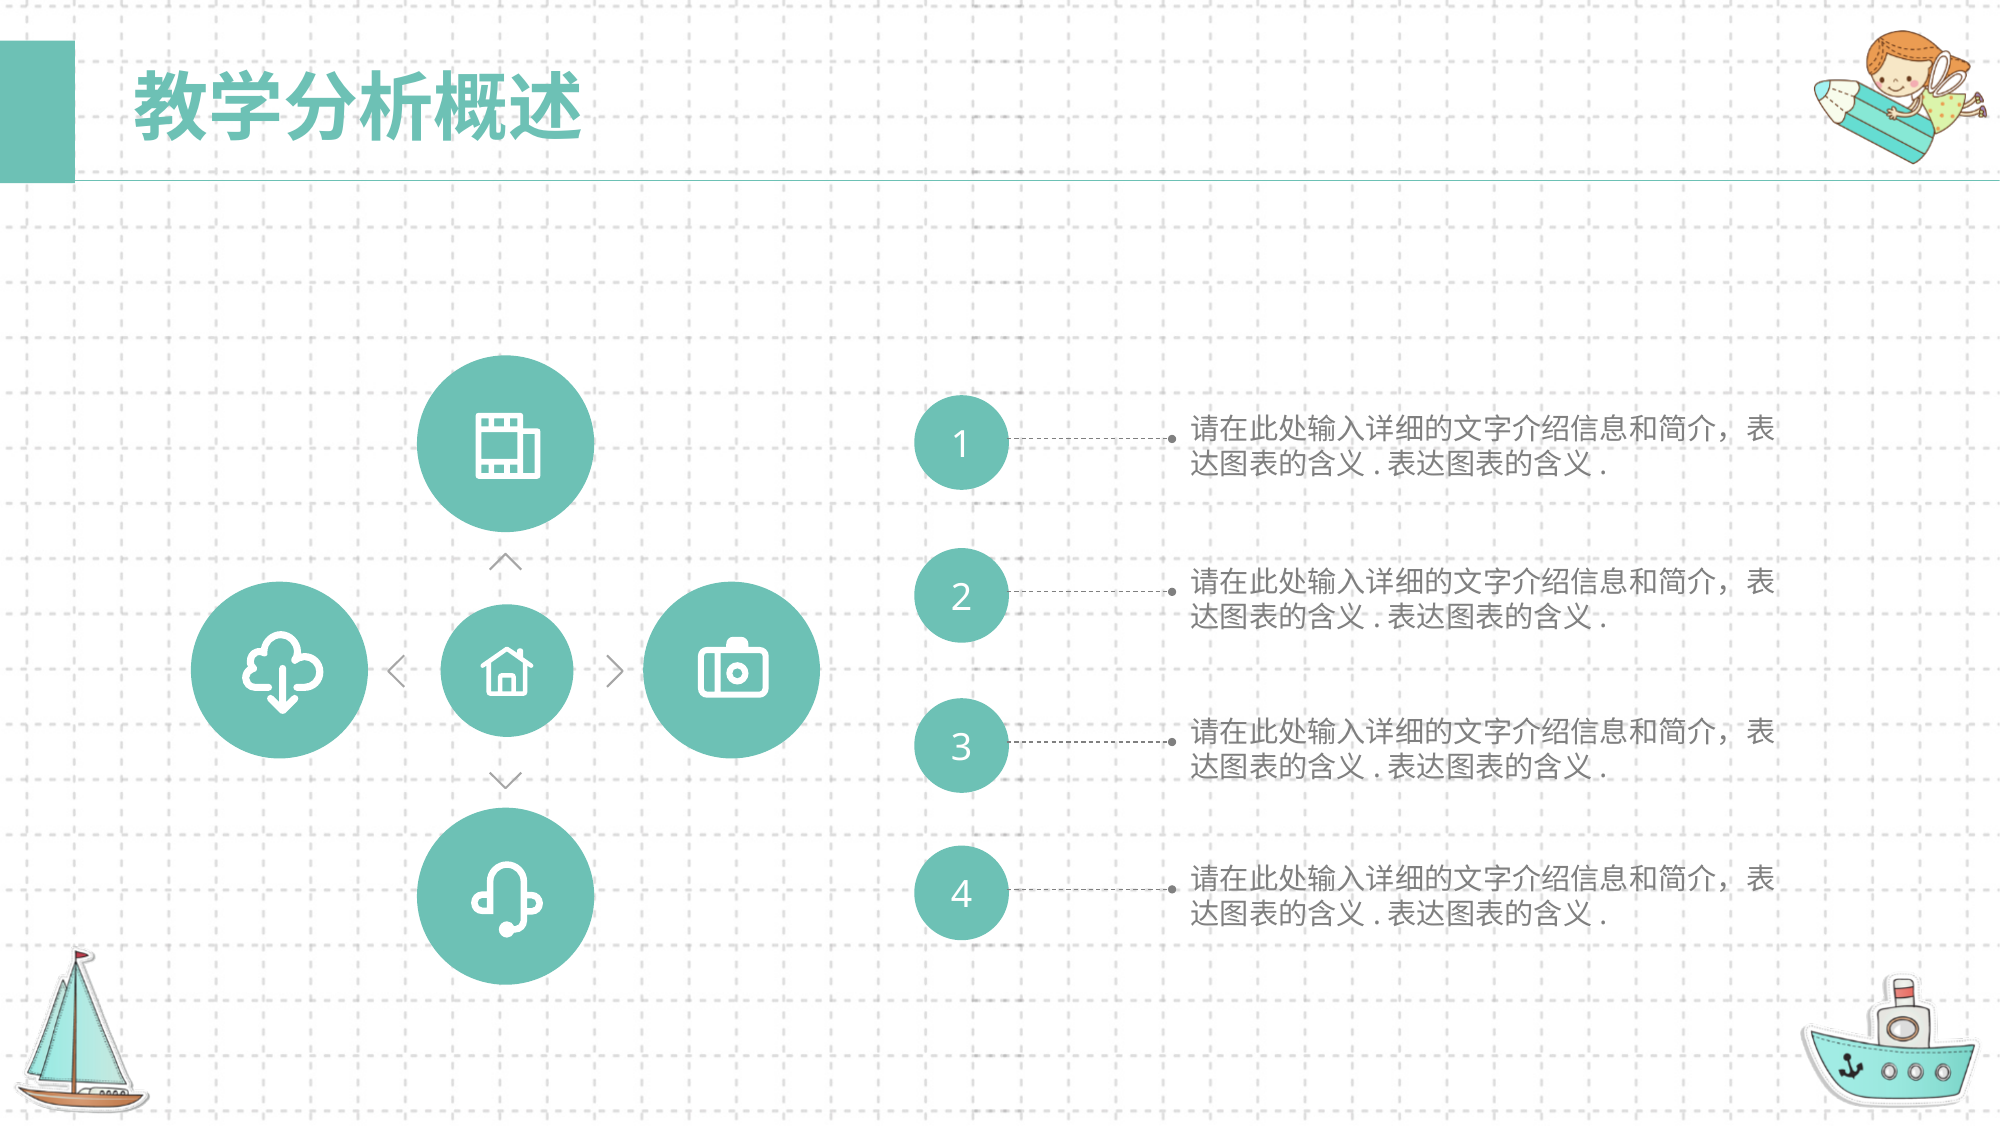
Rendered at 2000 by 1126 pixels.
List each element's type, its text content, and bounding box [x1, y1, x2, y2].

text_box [0, 9, 2000, 184]
text_box 4 [913, 844, 1010, 942]
text_box 请在此处输入详细的文字介绍信息和简介，表达图表的含义.表达图表的含义. [1175, 555, 1810, 687]
text_box 请在此处输入详细的文字介绍信息和简介，表达图表的含义.表达图表的含义. [1175, 705, 1810, 837]
text_box 1 [913, 394, 1010, 491]
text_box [190, 355, 820, 985]
picture [0, 184, 2000, 1126]
text_box 2 [913, 547, 1010, 644]
text_box 请在此处输入详细的文字介绍信息和简介，表达图表的含义.表达图表的含义. [1175, 402, 1810, 534]
text_box 请在此处输入详细的文字介绍信息和简介，表达图表的含义.表达图表的含义. [1175, 853, 1810, 984]
text_box 3 [913, 697, 1010, 794]
picture [0, 0, 2000, 9]
